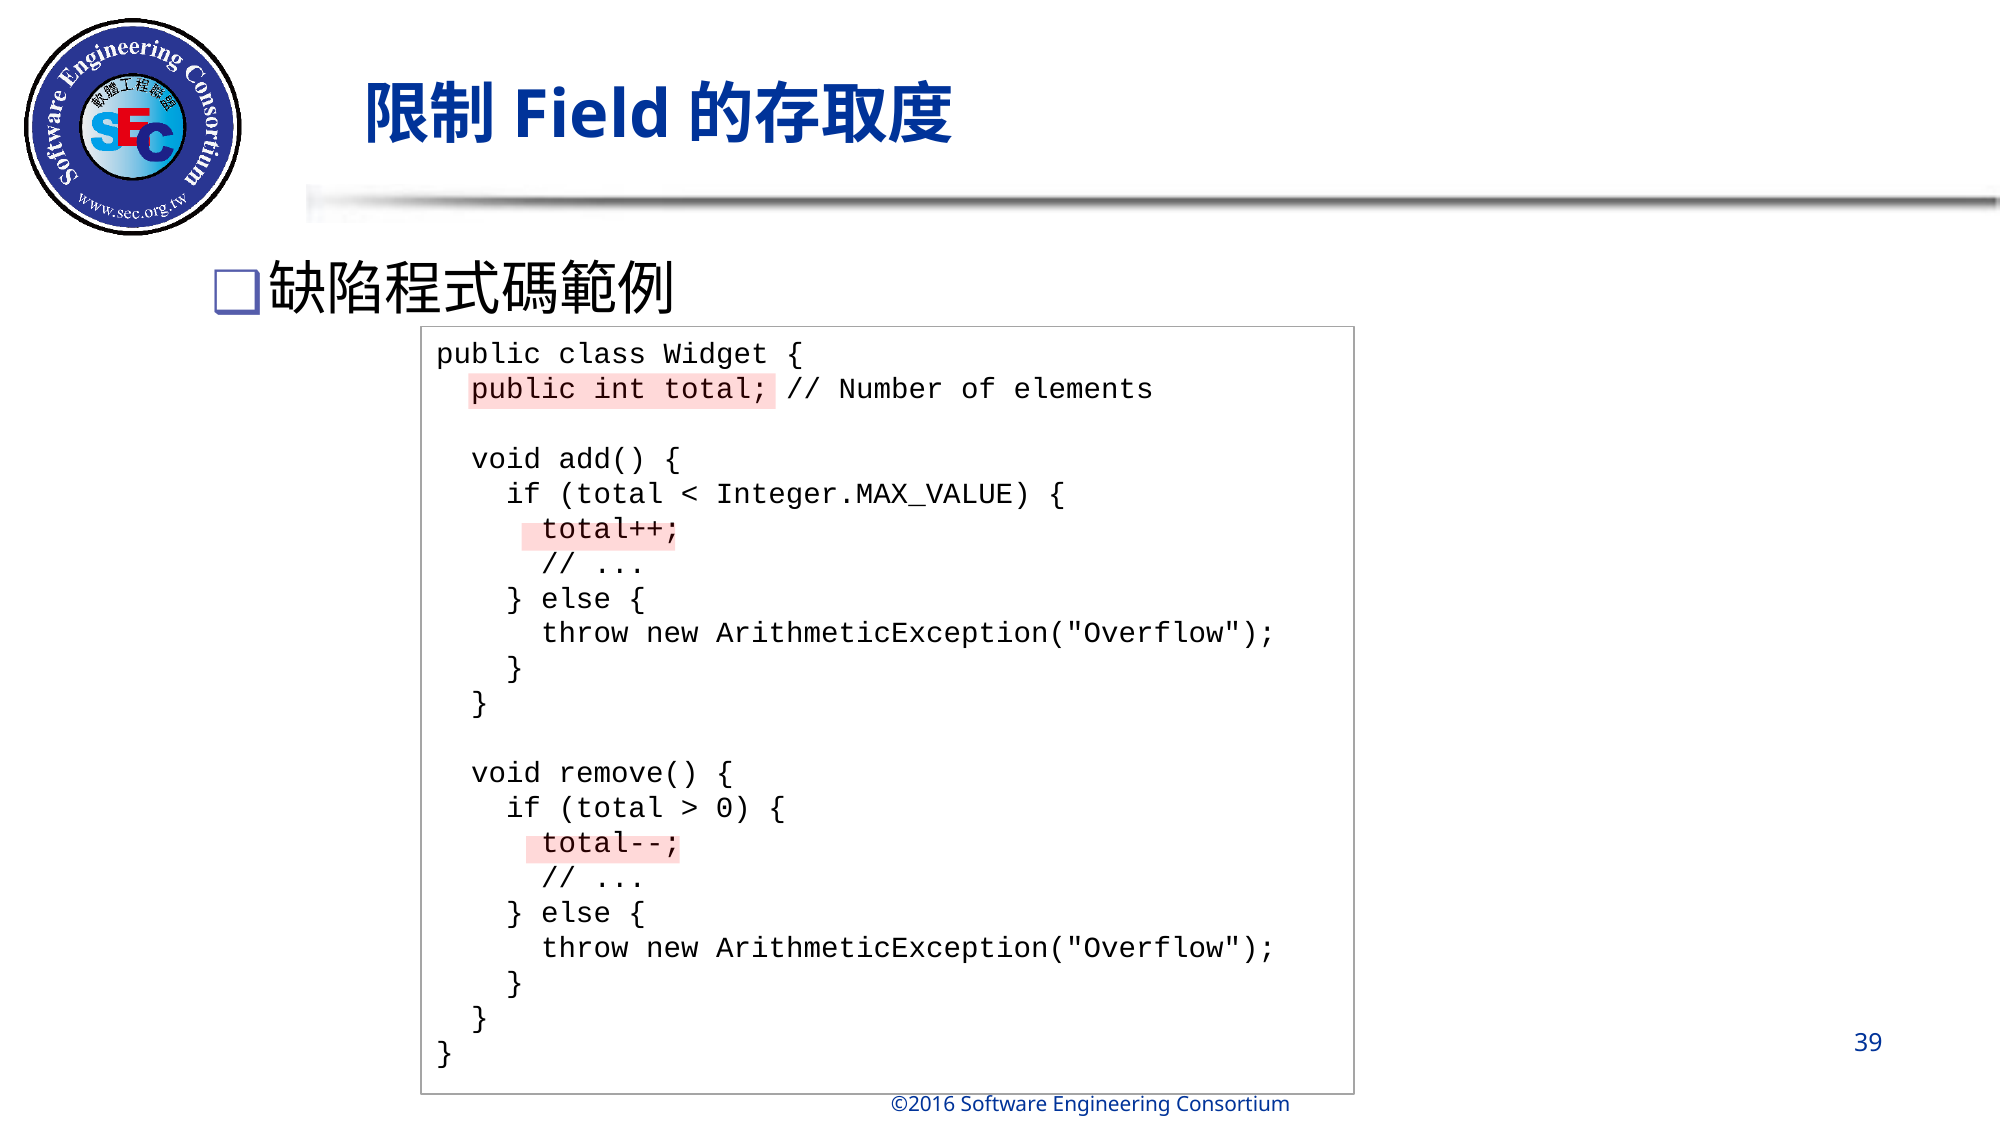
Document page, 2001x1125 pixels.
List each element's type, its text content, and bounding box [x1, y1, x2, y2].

text_box [526, 836, 680, 864]
slide_number ‹#› [1481, 1019, 1898, 1094]
picture [0, 0, 265, 259]
text_box [521, 523, 676, 551]
picture [306, 184, 2000, 223]
list 缺陷程式碼範例 [196, 243, 1898, 1000]
text_box [468, 373, 776, 409]
title 限制Field的存取度 [348, 42, 2000, 179]
text_box public class Widget { public int total; // Number of elements void add() { if (total < Integer.MAX_VALUE) { total++; // ... } else { throw new ArithmeticException("Overflow"); } } void remove() { if (total > 0) { total--; // ... } else { throw new ArithmeticException("Overflow"); } } } [421, 326, 1355, 1094]
